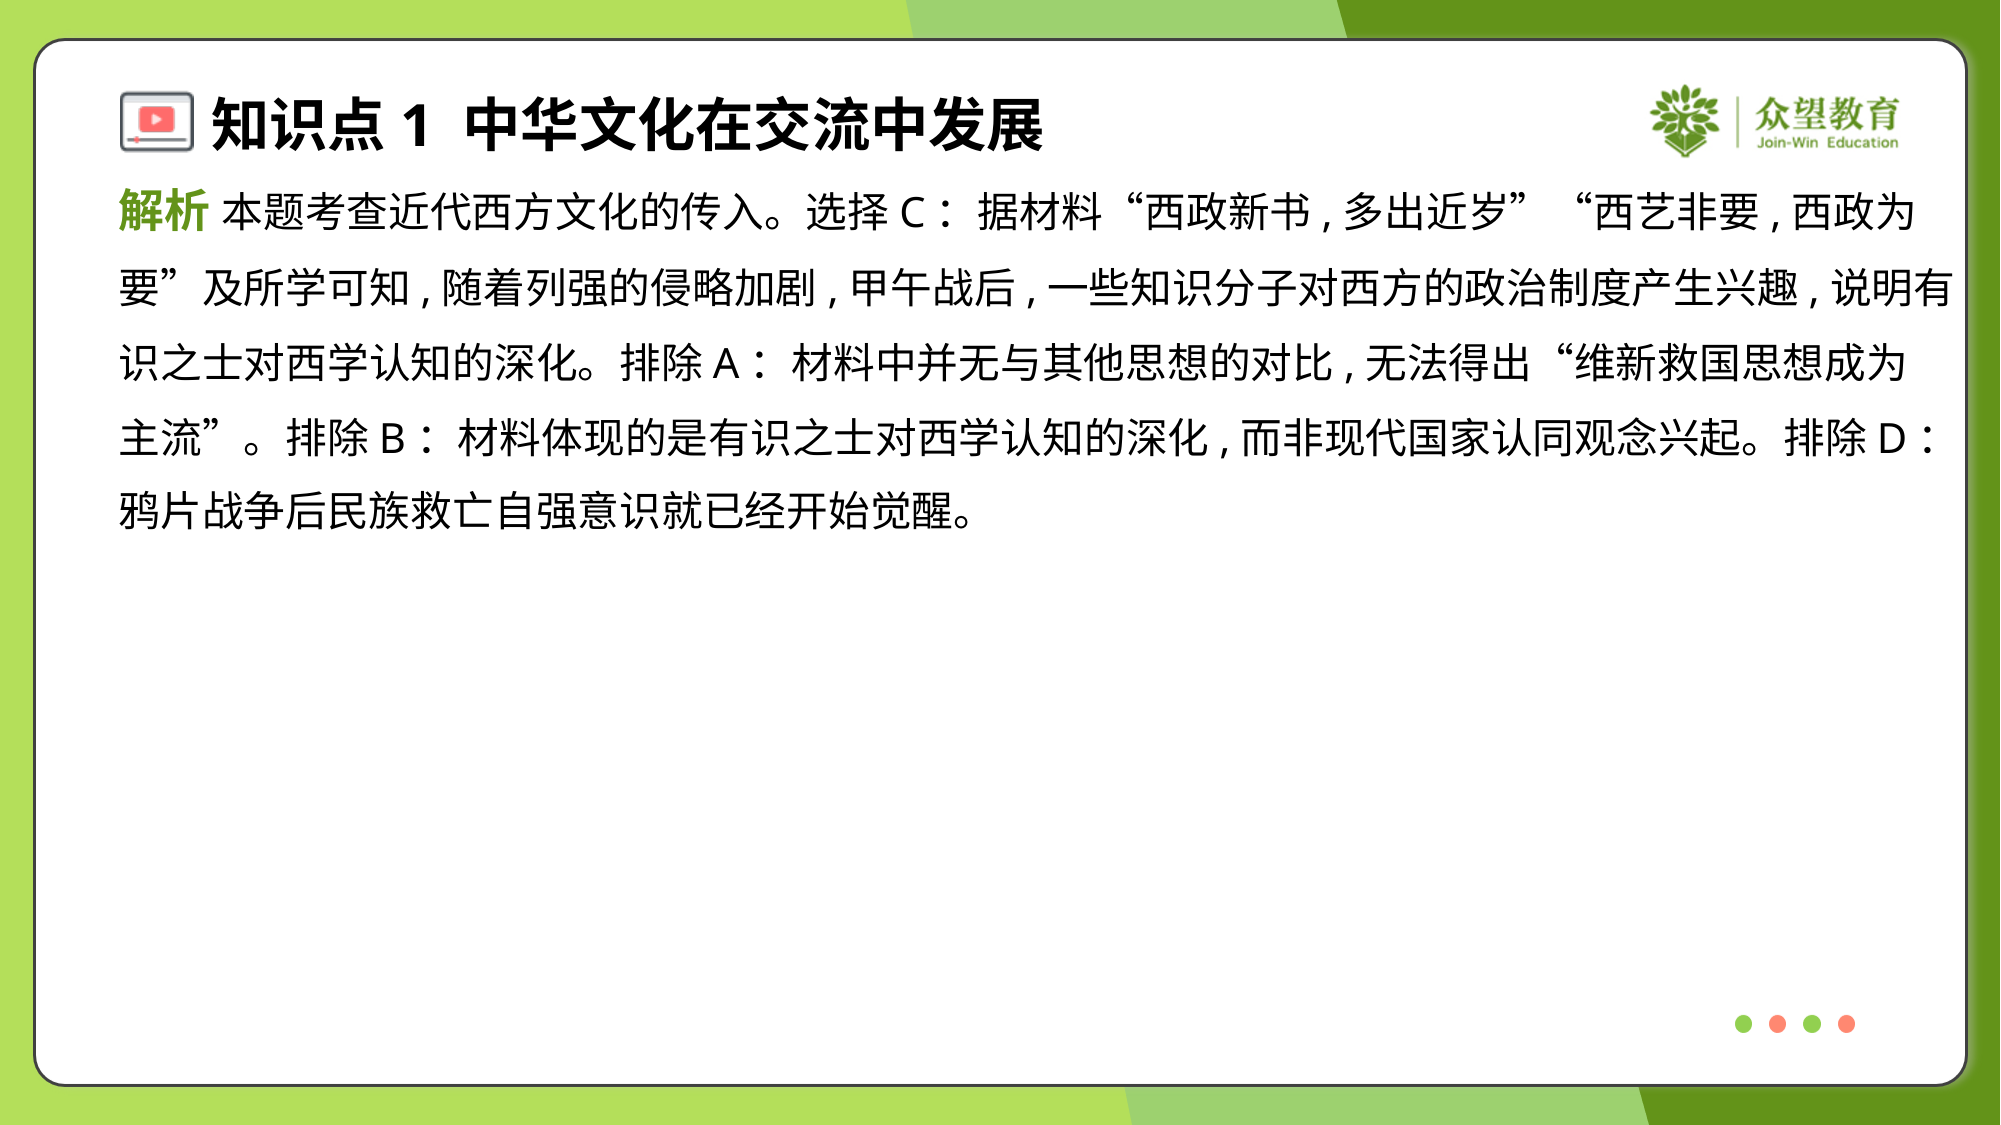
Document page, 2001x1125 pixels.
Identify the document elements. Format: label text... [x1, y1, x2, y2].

text_box 解析 本题考查近代西方文化的传入。选择C：据材料“西政新书,多出近岁”“西艺非要,西政为 要”及所学可知,随着列强的侵略加剧,甲午战后,一些知识分子对西方的政治制度产生兴趣,说明有 识之士对西学认知的深化。排除A：材料中并无与其他思想的对比,无法得出“维新救国思想成为 主流”。排除B：材料体现的是有识之士对西学认知的深化,而非现代国家认同观念兴起。排除D： 鸦片战争后民族救亡自强意识就已经开始觉醒。 [118, 159, 1883, 527]
picture [0, 0, 2000, 1125]
